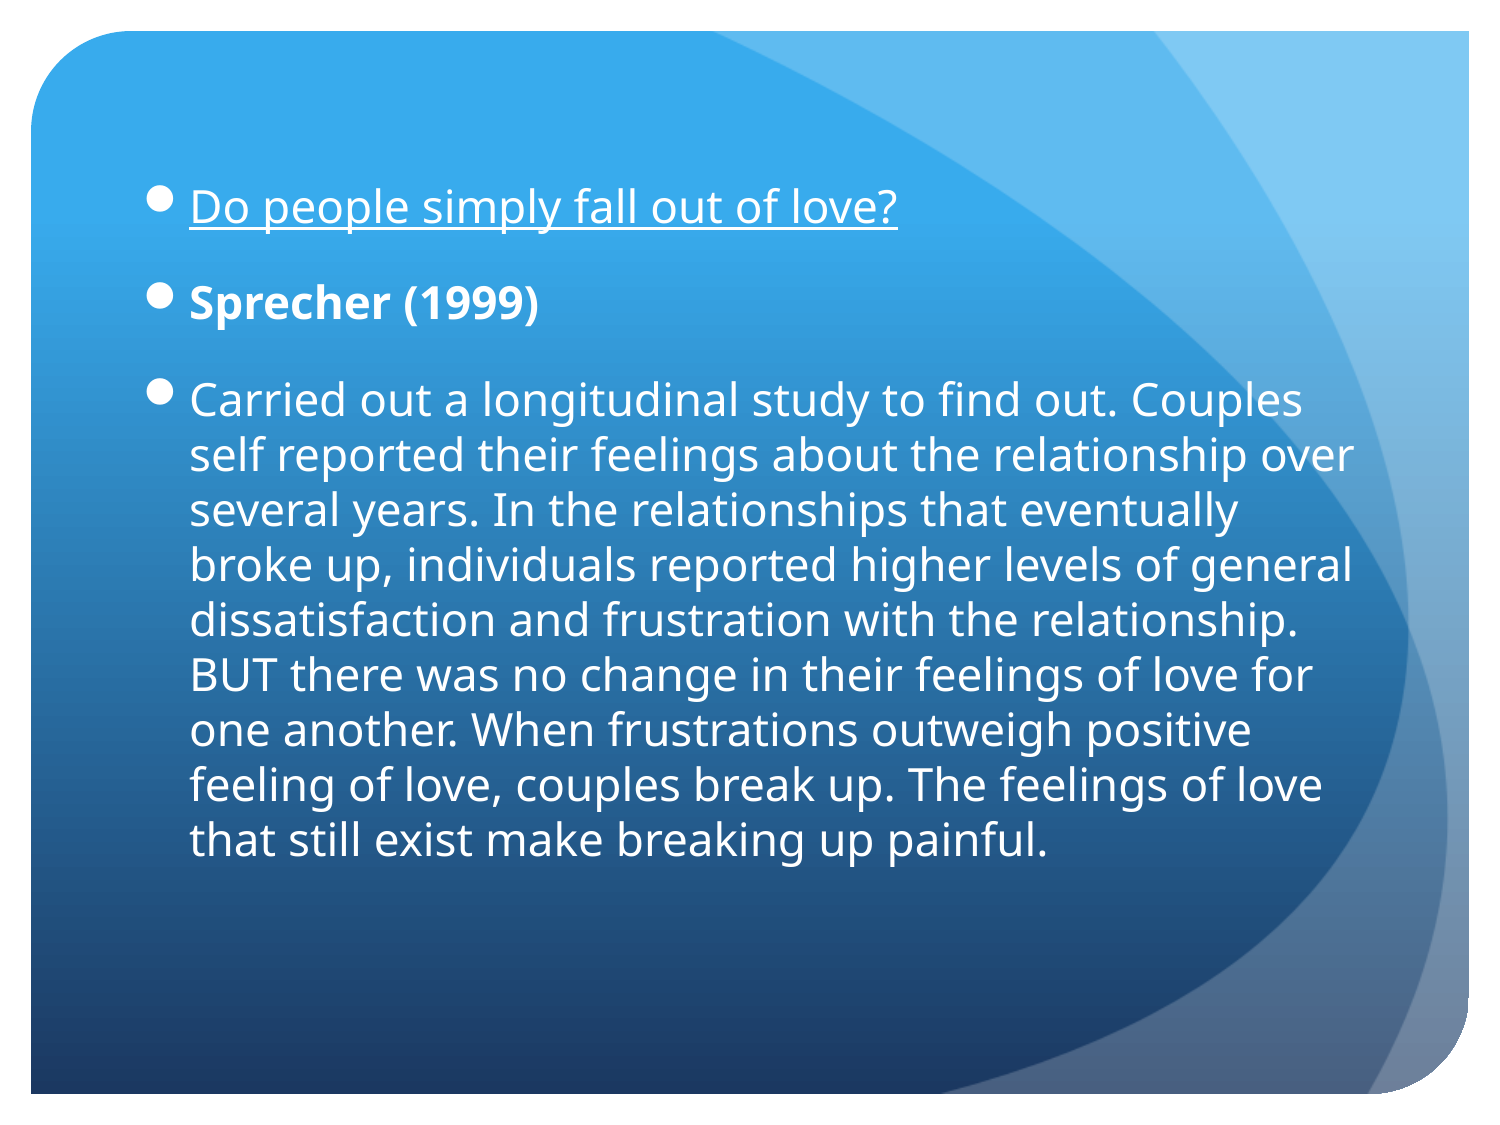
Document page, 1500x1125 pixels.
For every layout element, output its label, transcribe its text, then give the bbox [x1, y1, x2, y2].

list Do people simply fall out of love? Sprecher (1999) Carried out a longitudinal study to find out. Couples self reported their feelings about the relationship over several years. In the relationships that eventually broke up, individuals reported higher levels of general dissatisfaction and frustration with the relationship. BUT there was no change in their feelings of love for one another. When frustrations outweigh positive feeling of love, couples break up. The feelings of love that still exist make breaking up painful. [127, 169, 1372, 991]
picture [24, 30, 1473, 1094]
